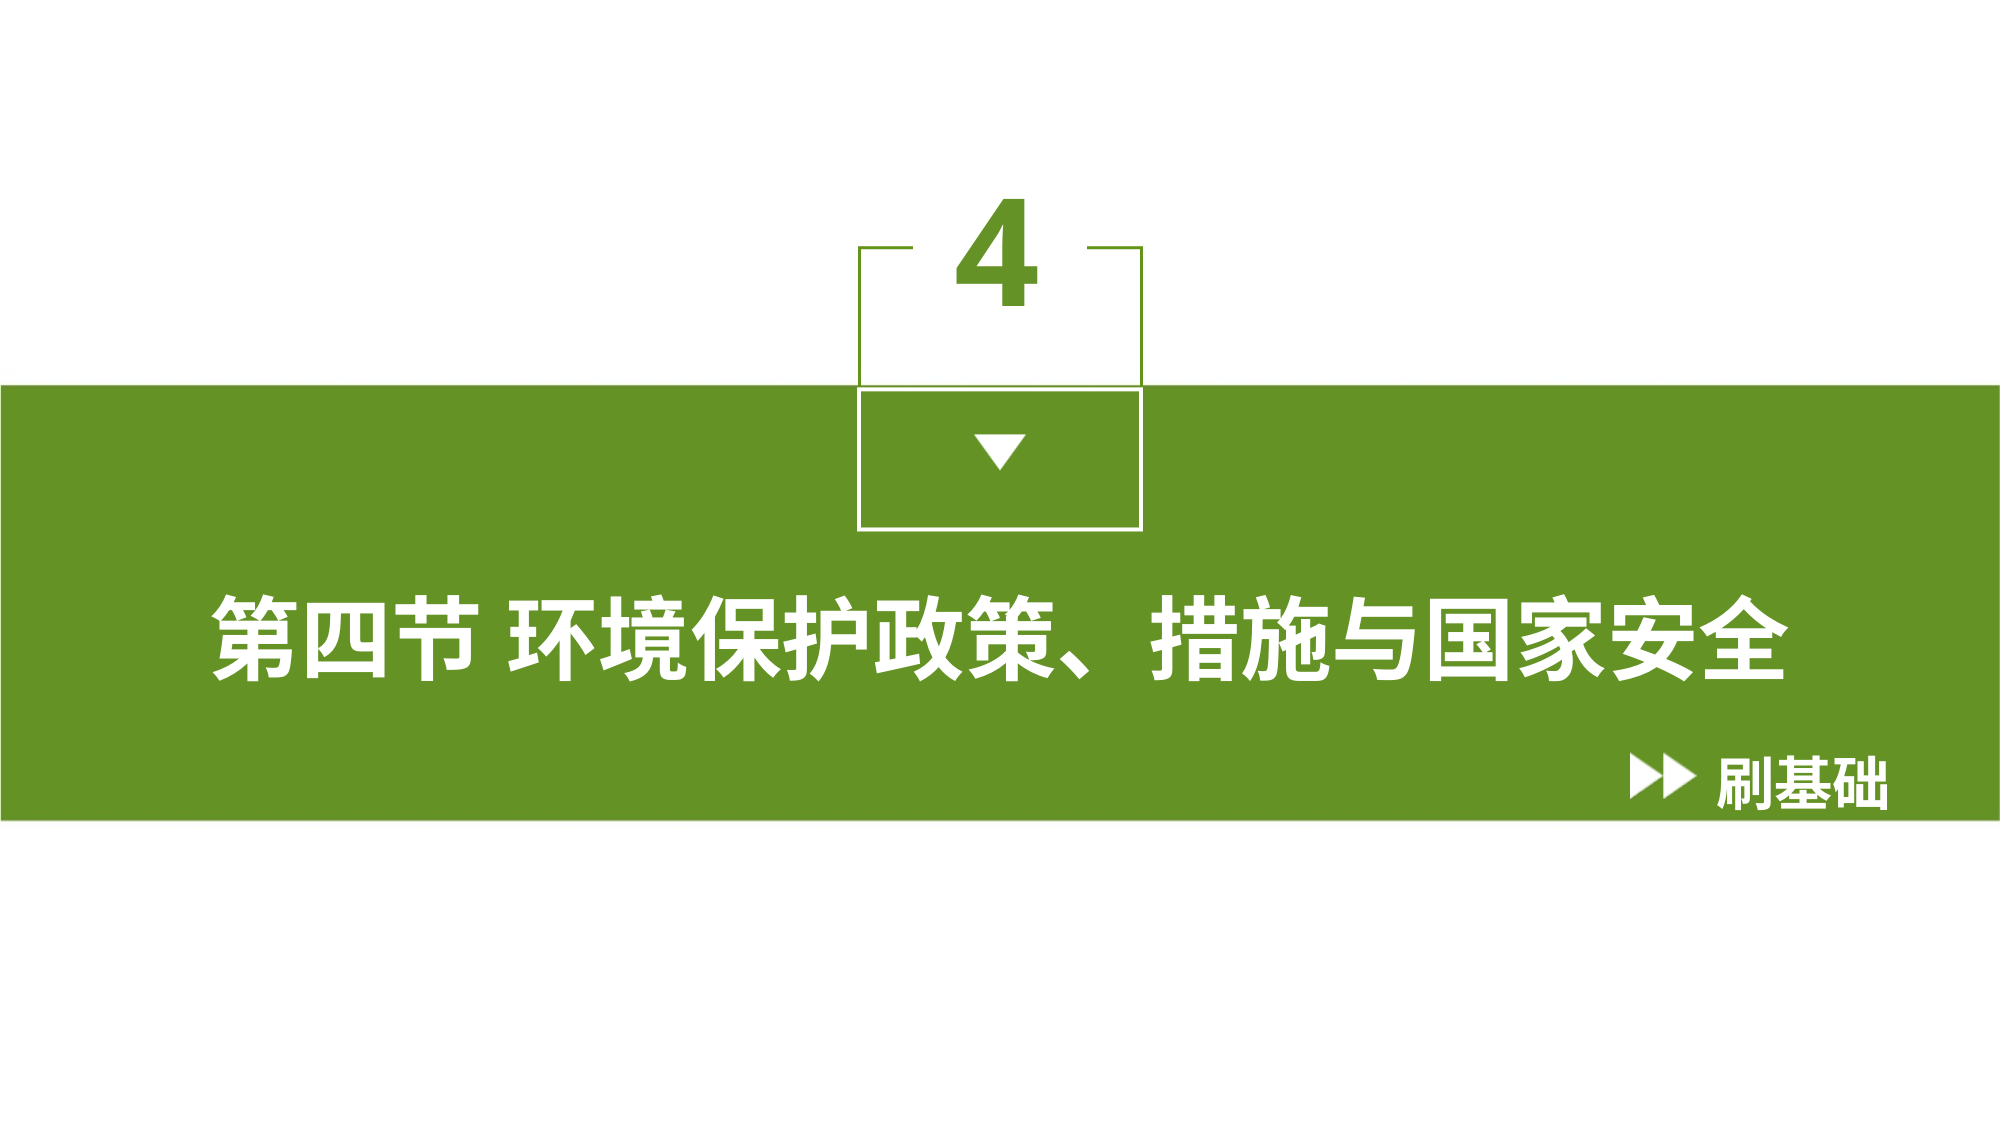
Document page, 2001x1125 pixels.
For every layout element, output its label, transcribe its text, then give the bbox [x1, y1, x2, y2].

picture [0, 0, 2000, 572]
text_box 刷基础 [1715, 718, 1997, 812]
text_box 第四节 环境保护政策、措施与国家安全 [0, 572, 2000, 699]
text_box 4 [865, 148, 1130, 345]
picture [0, 699, 2000, 1125]
